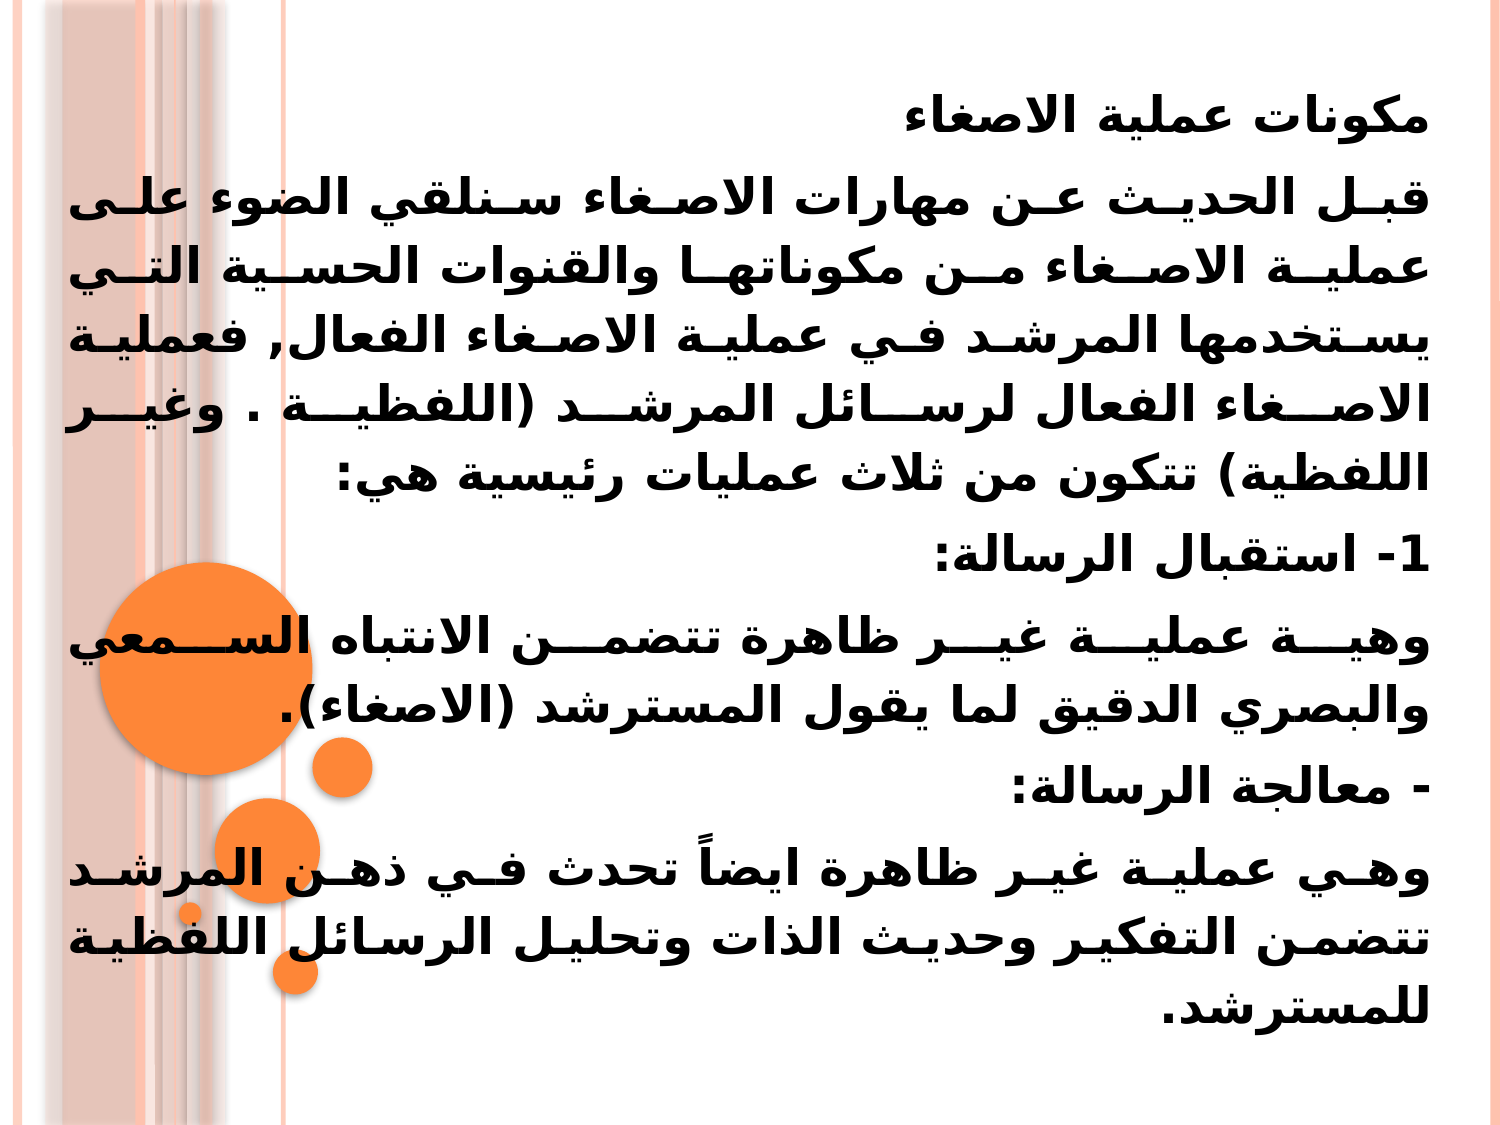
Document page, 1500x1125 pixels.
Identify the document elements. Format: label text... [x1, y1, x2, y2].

subtitle مكونات عملية الاصغاء قبل الحديث عن مهارات الاصغاء سنلقي الضوء على عملية الاصغاء من مكوناتها والقنوات الحسية التي يستخدمها المرشد في عملية الاصغاء الفعال, فعملية الاصغاء الفعال لرسائل المرشد (اللفظية . وغير اللفظية) تتكون من ثلاث عمليات رئيسية هي: 1- استقبال الرسالة: وهية عملية غير ظاهرة تتضمن الانتباه السمعي والبصري الدقيق لما يقول المسترشد (الاصغاء). - معالجة الرسالة: وهي عملية غير ظاهرة ايضاً تحدث في ذهن المرشد تتضمن التفكير وحديث الذات وتحليل الرسائل اللفظية للمسترشد. [53, 66, 1447, 1071]
